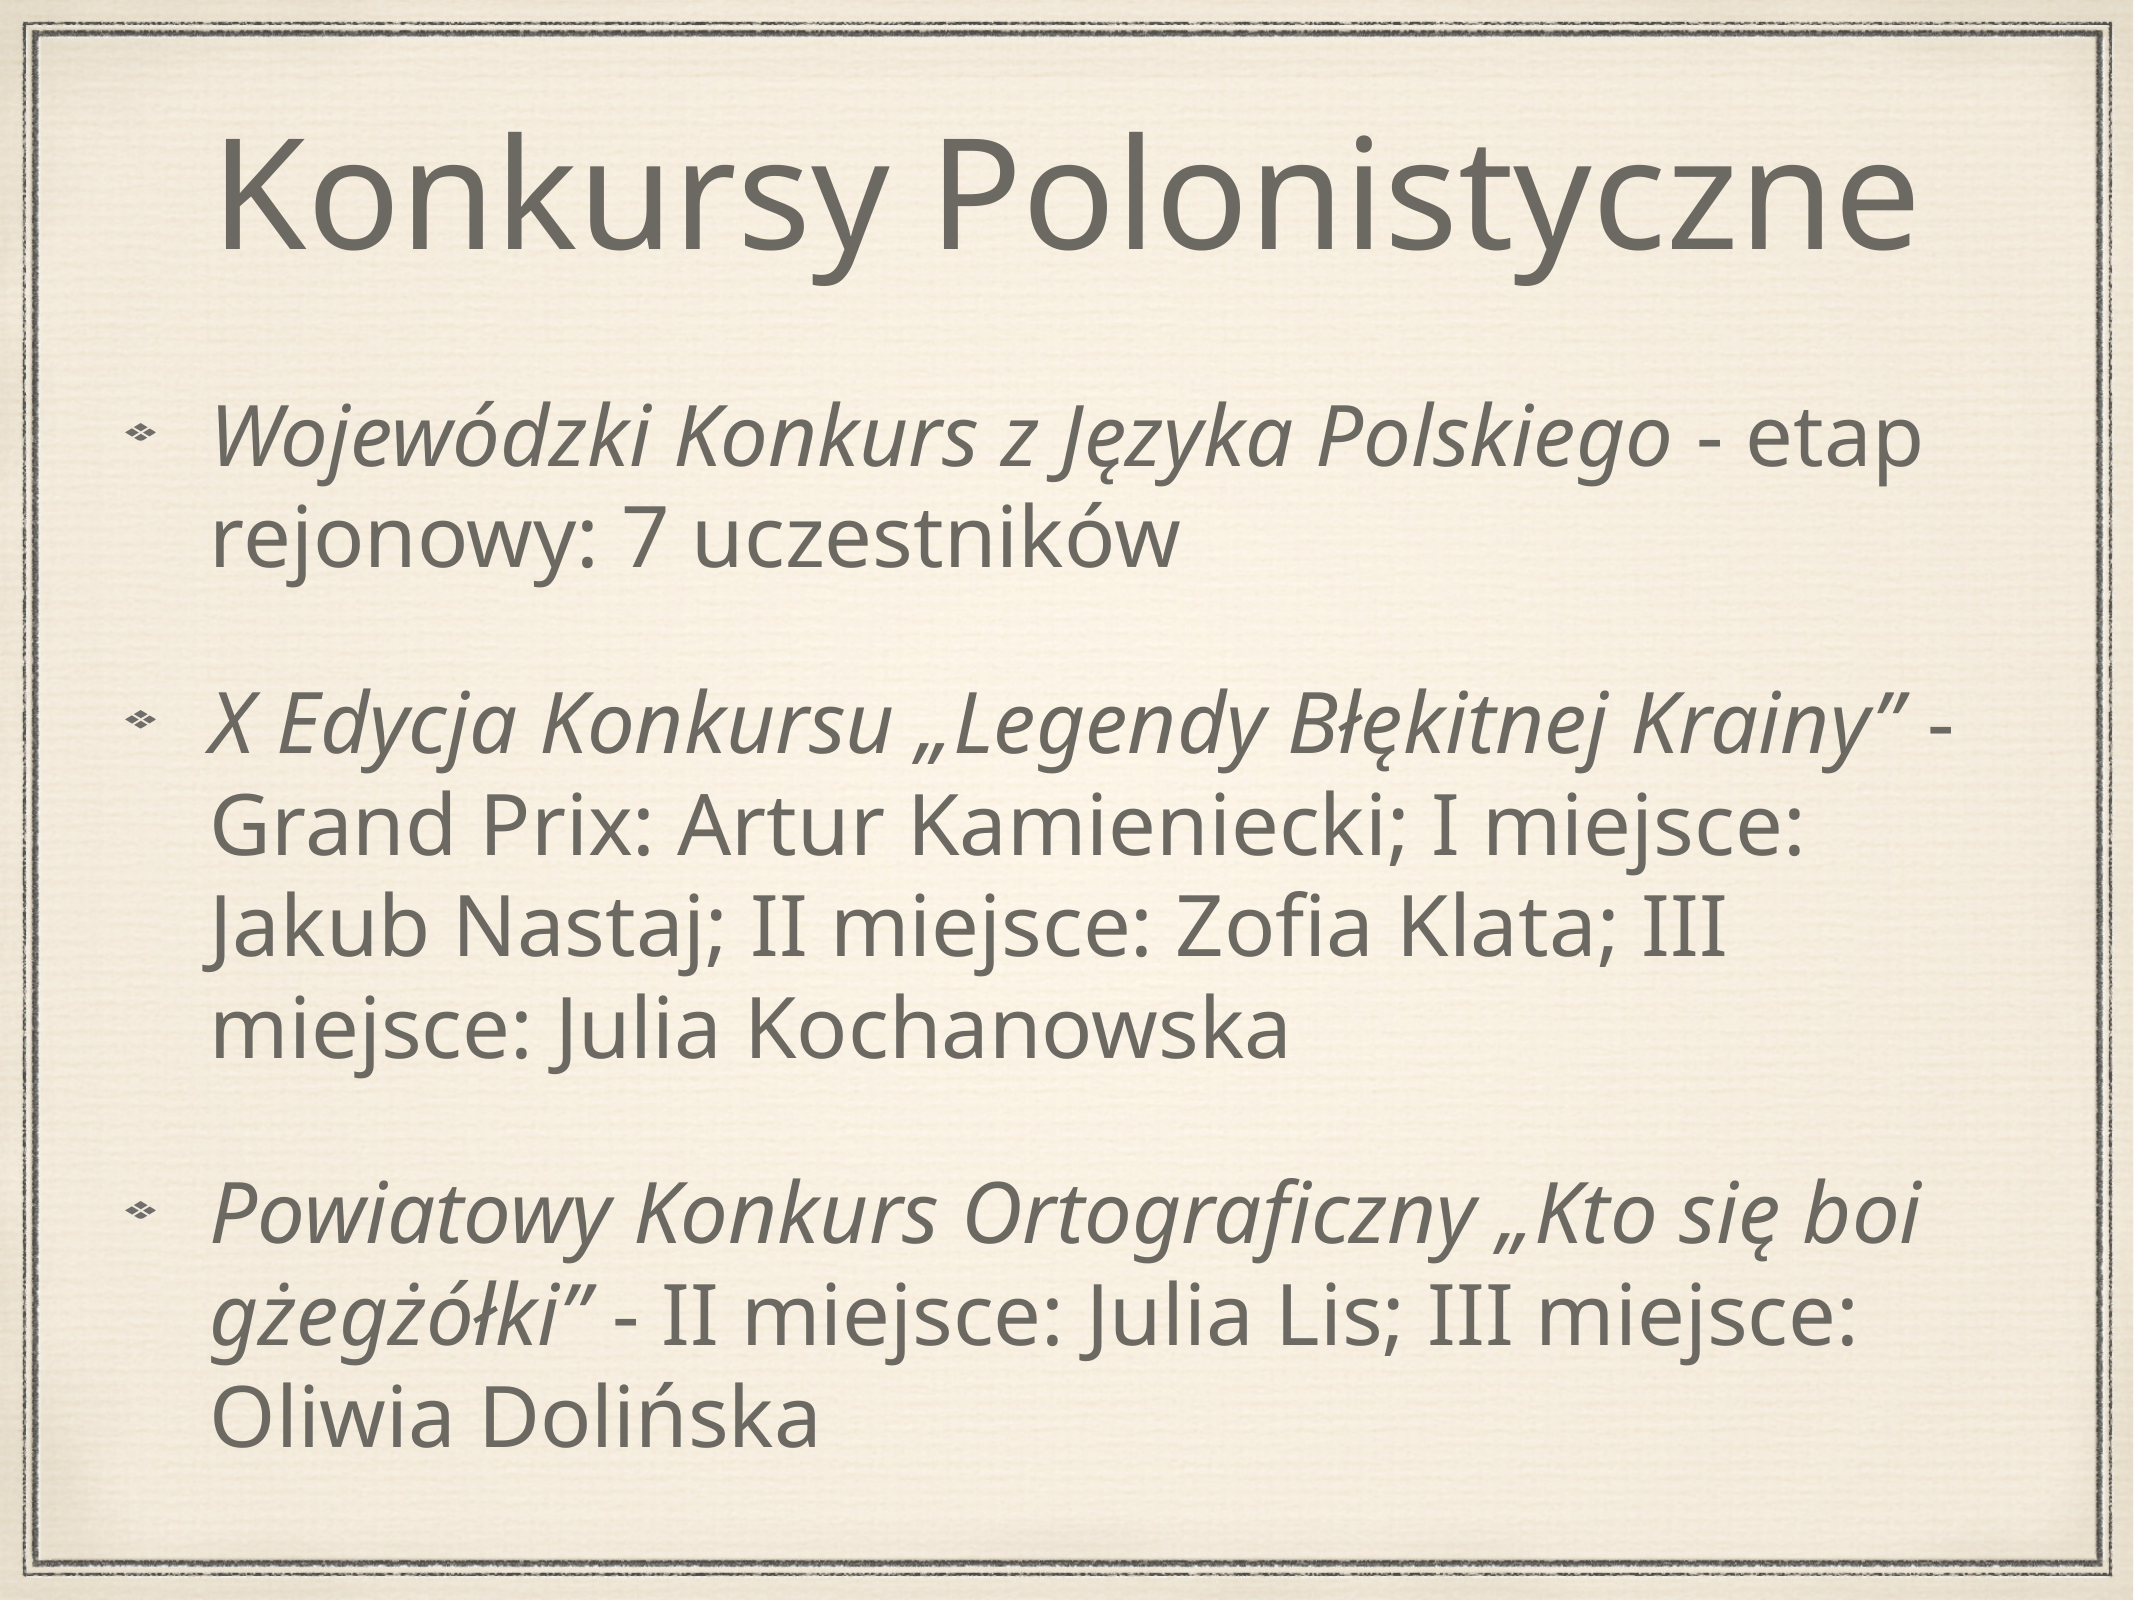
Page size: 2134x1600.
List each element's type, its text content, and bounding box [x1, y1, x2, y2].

list Wojewódzki Konkurs z Języka Polskiego - etap rejonowy: 7 uczestników X Edycja Konkursu „Legendy Błękitnej Krainy” - Grand Prix: Artur Kamieniecki; I miejsce: Jakub Nastaj; II miejsce: Zofia Klata; III miejsce: Julia Kochanowska Powiatowy Konkurs Ortograficzny „Kto się boi gżegżółki” - II miejsce: Julia Lis; III miejsce: Oliwia Dolińska [124, 453, 2009, 1393]
picture [0, 0, 2134, 1600]
title Konkursy Polonistyczne [124, 61, 2009, 313]
